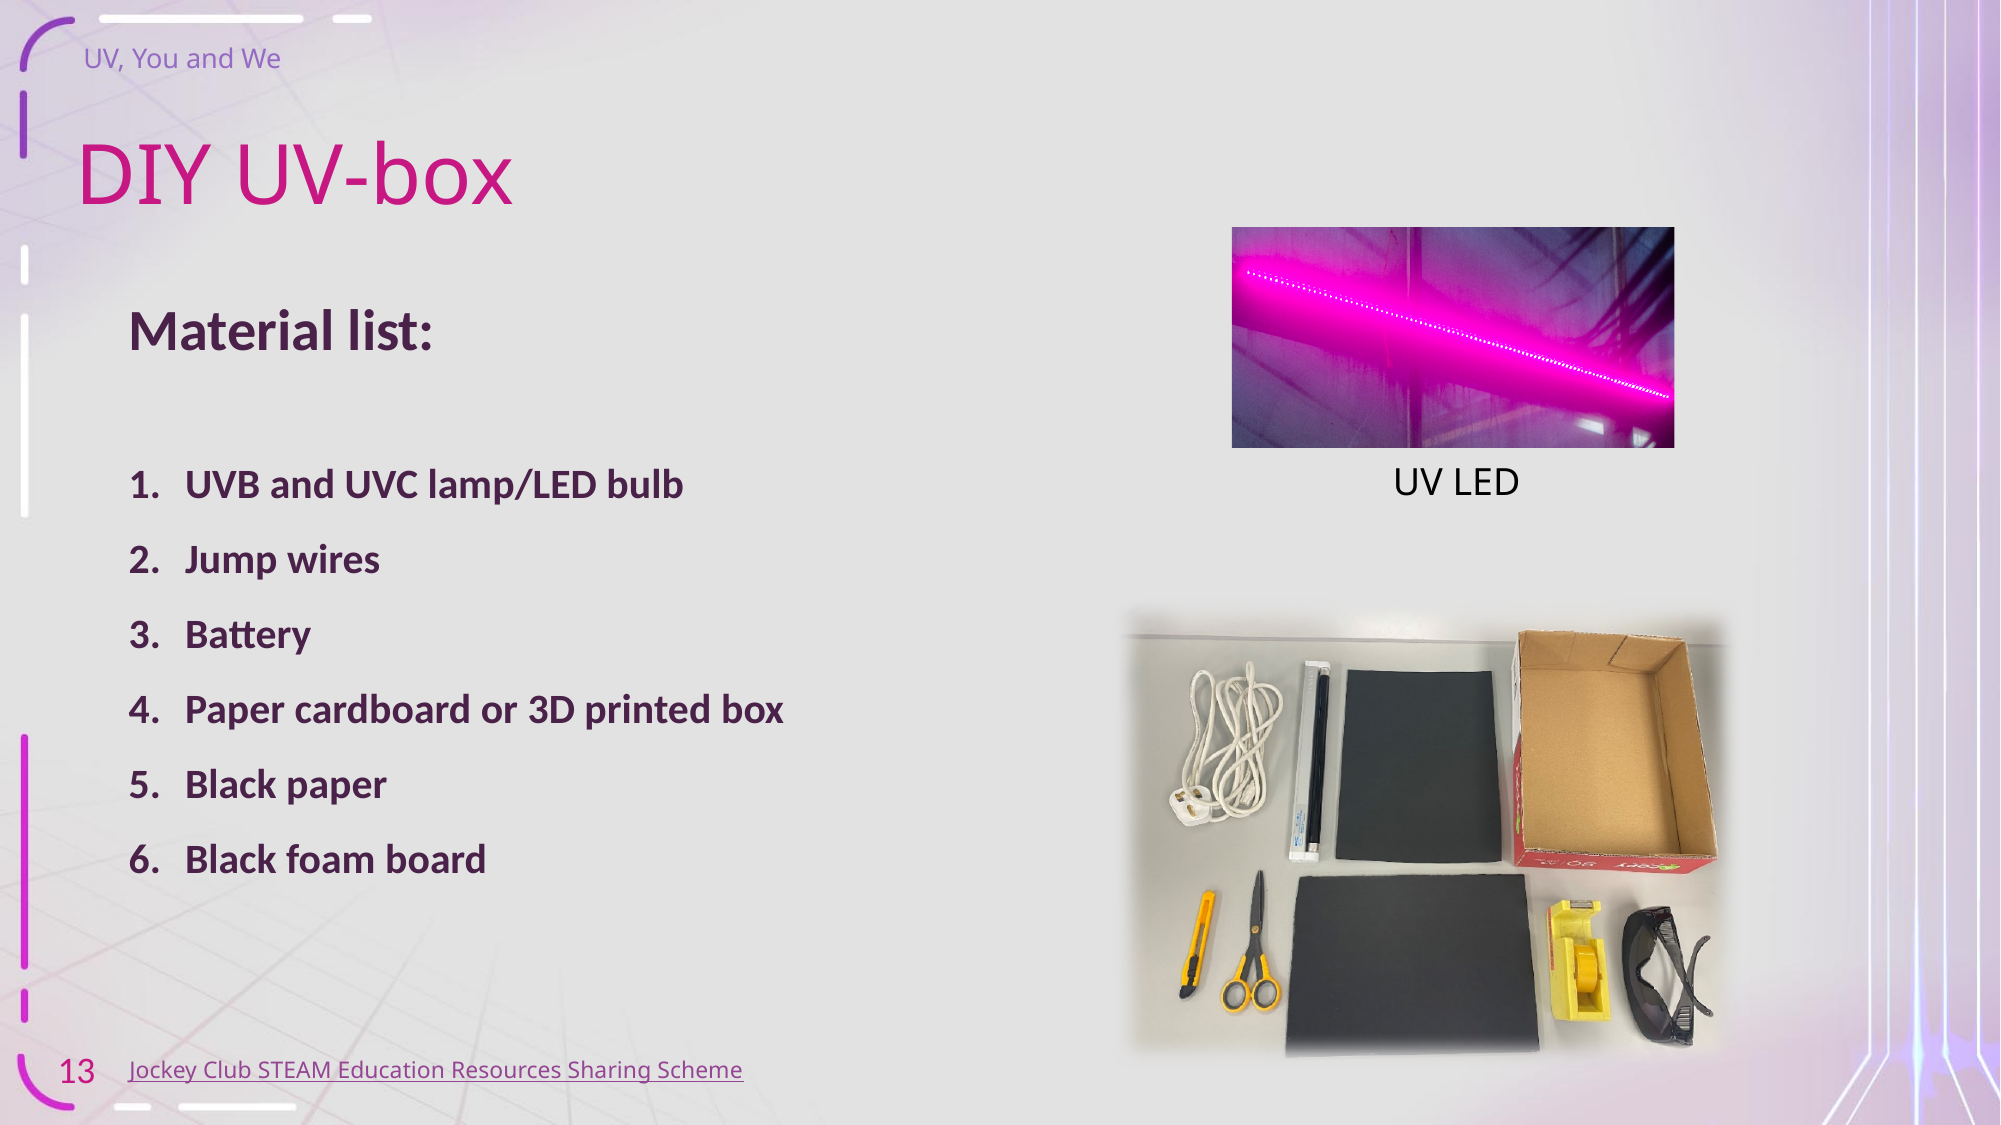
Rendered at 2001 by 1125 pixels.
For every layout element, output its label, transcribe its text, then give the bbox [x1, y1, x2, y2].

text_box UV LED [1378, 457, 1554, 511]
picture [0, 0, 2001, 1125]
text_box Material list: UVB and UVC lamp/LED bulb Jump wires Battery Paper cardboard or 3D printed box Black paper Black foam board [113, 284, 800, 890]
title DIY UV-box [61, 63, 1571, 279]
